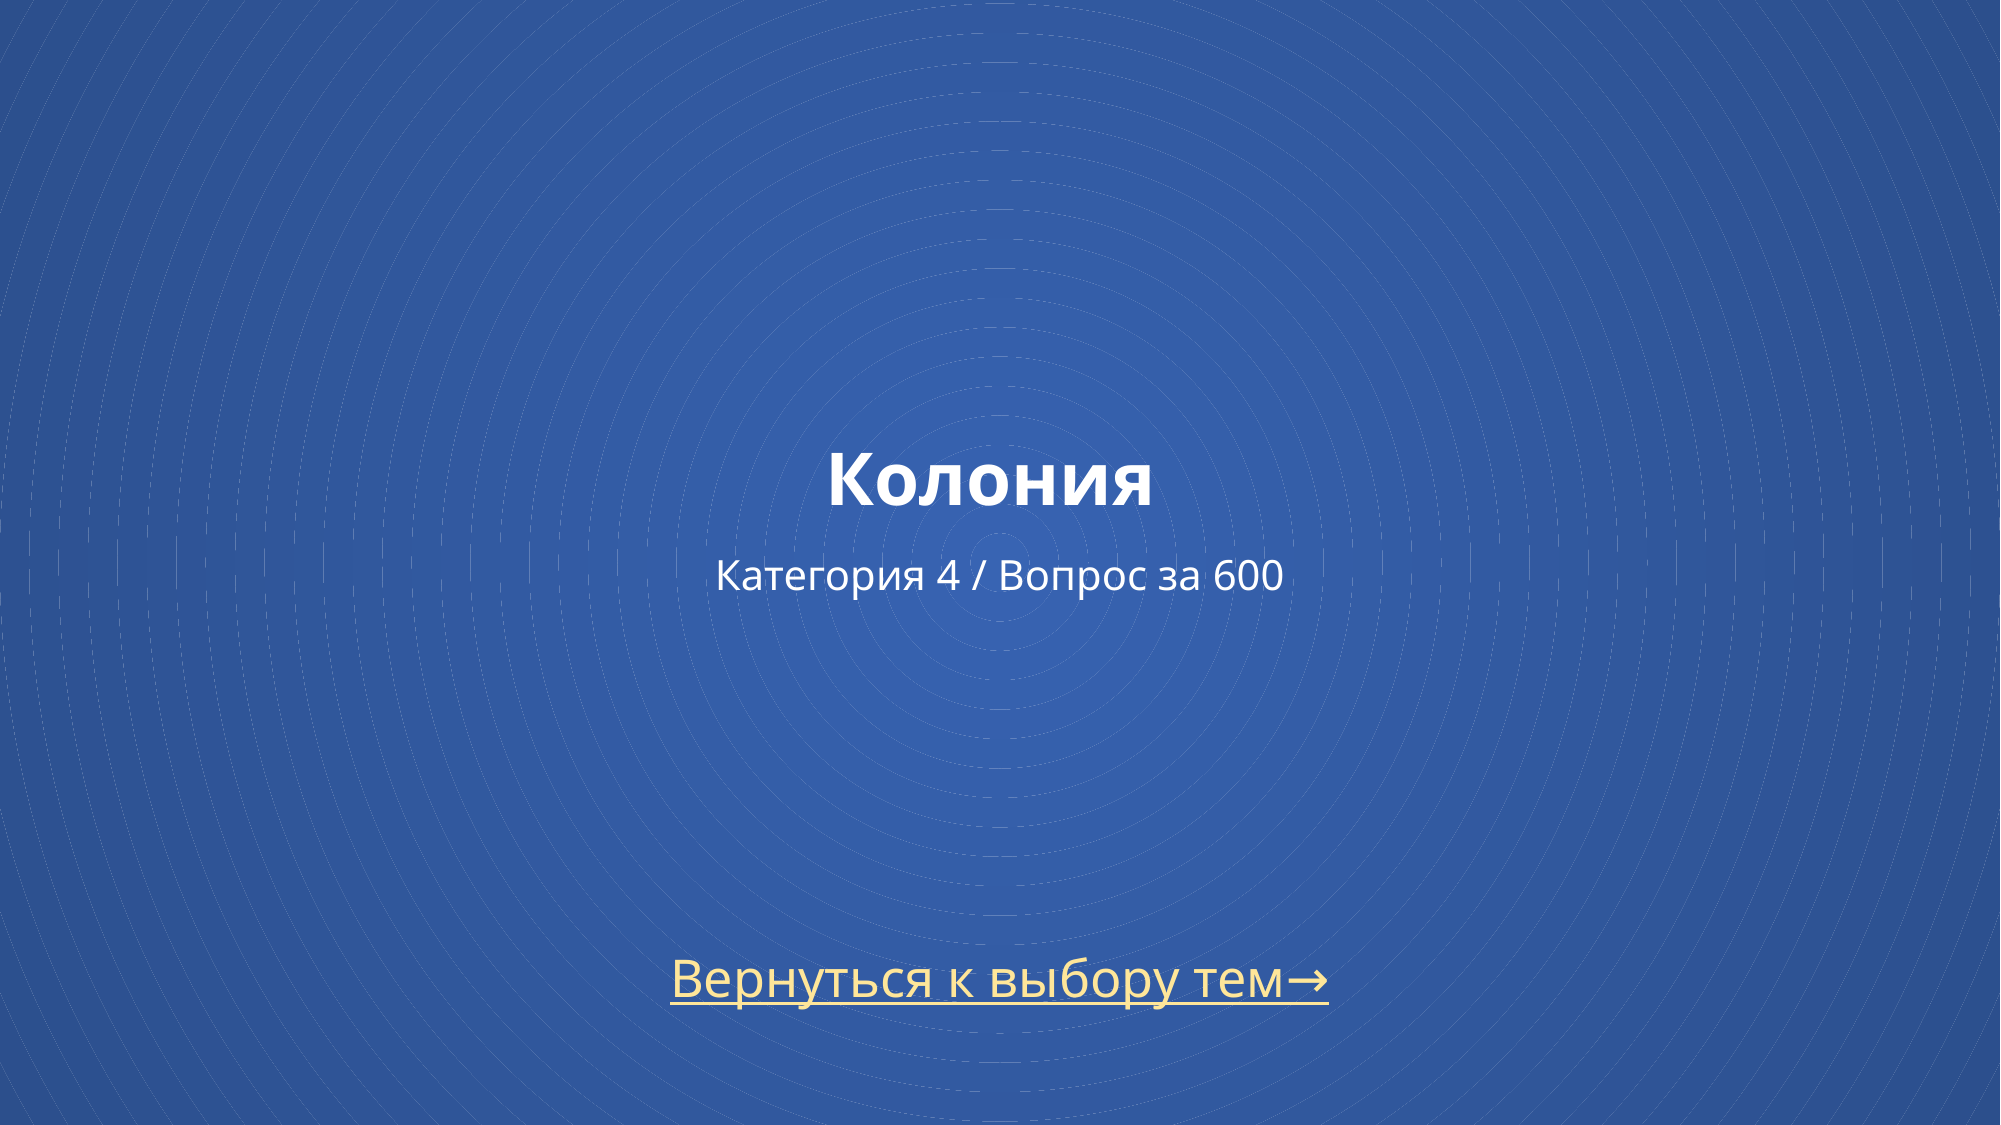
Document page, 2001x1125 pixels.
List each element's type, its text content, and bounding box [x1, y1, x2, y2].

text_box Вернуться к выбору тем→ [655, 938, 1345, 1016]
title Колония Категория 4 / Вопрос за 600 [117, 396, 1883, 646]
